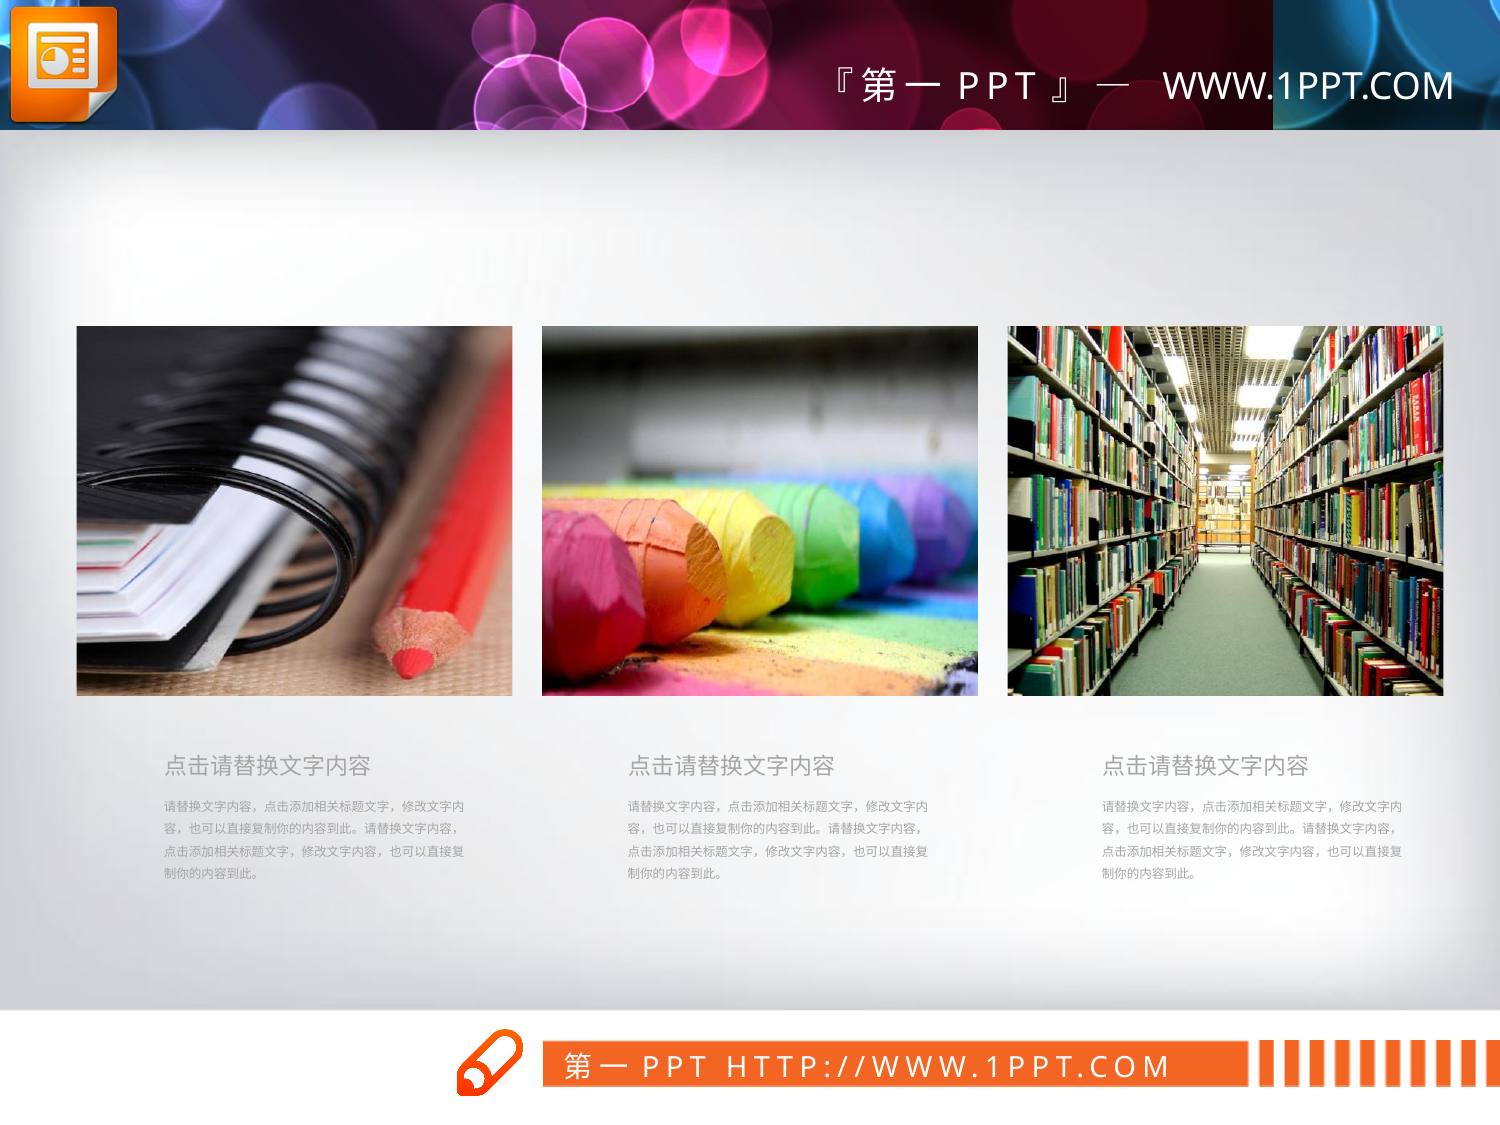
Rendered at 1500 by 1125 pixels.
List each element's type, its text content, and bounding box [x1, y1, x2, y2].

picture [0, 0, 1500, 1012]
text_box 请替换文字内容，点击添加相关标题文字，修改文字内容，也可以直接复制你的内容到此。请替换文字内容，点击添加相关标题文字，修改文字内容，也可以直接复制你的内容到此。 [1085, 783, 1420, 890]
text_box [76, 326, 513, 696]
picture [543, 1040, 1500, 1087]
text_box [1007, 326, 1444, 696]
text_box 点击请替换文字内容 [148, 743, 389, 788]
text_box [542, 326, 978, 696]
text_box 请替换文字内容，点击添加相关标题文字，修改文字内容，也可以直接复制你的内容到此。请替换文字内容，点击添加相关标题文字，修改文字内容，也可以直接复制你的内容到此。 [611, 783, 946, 890]
text_box 请替换文字内容，点击添加相关标题文字，修改文字内容，也可以直接复制你的内容到此。请替换文字内容，点击添加相关标题文字，修改文字内容，也可以直接复制你的内容到此。 [147, 783, 482, 890]
text_box 点击请替换文字内容 [612, 743, 852, 788]
text_box 点击请替换文字内容 [1086, 743, 1327, 788]
